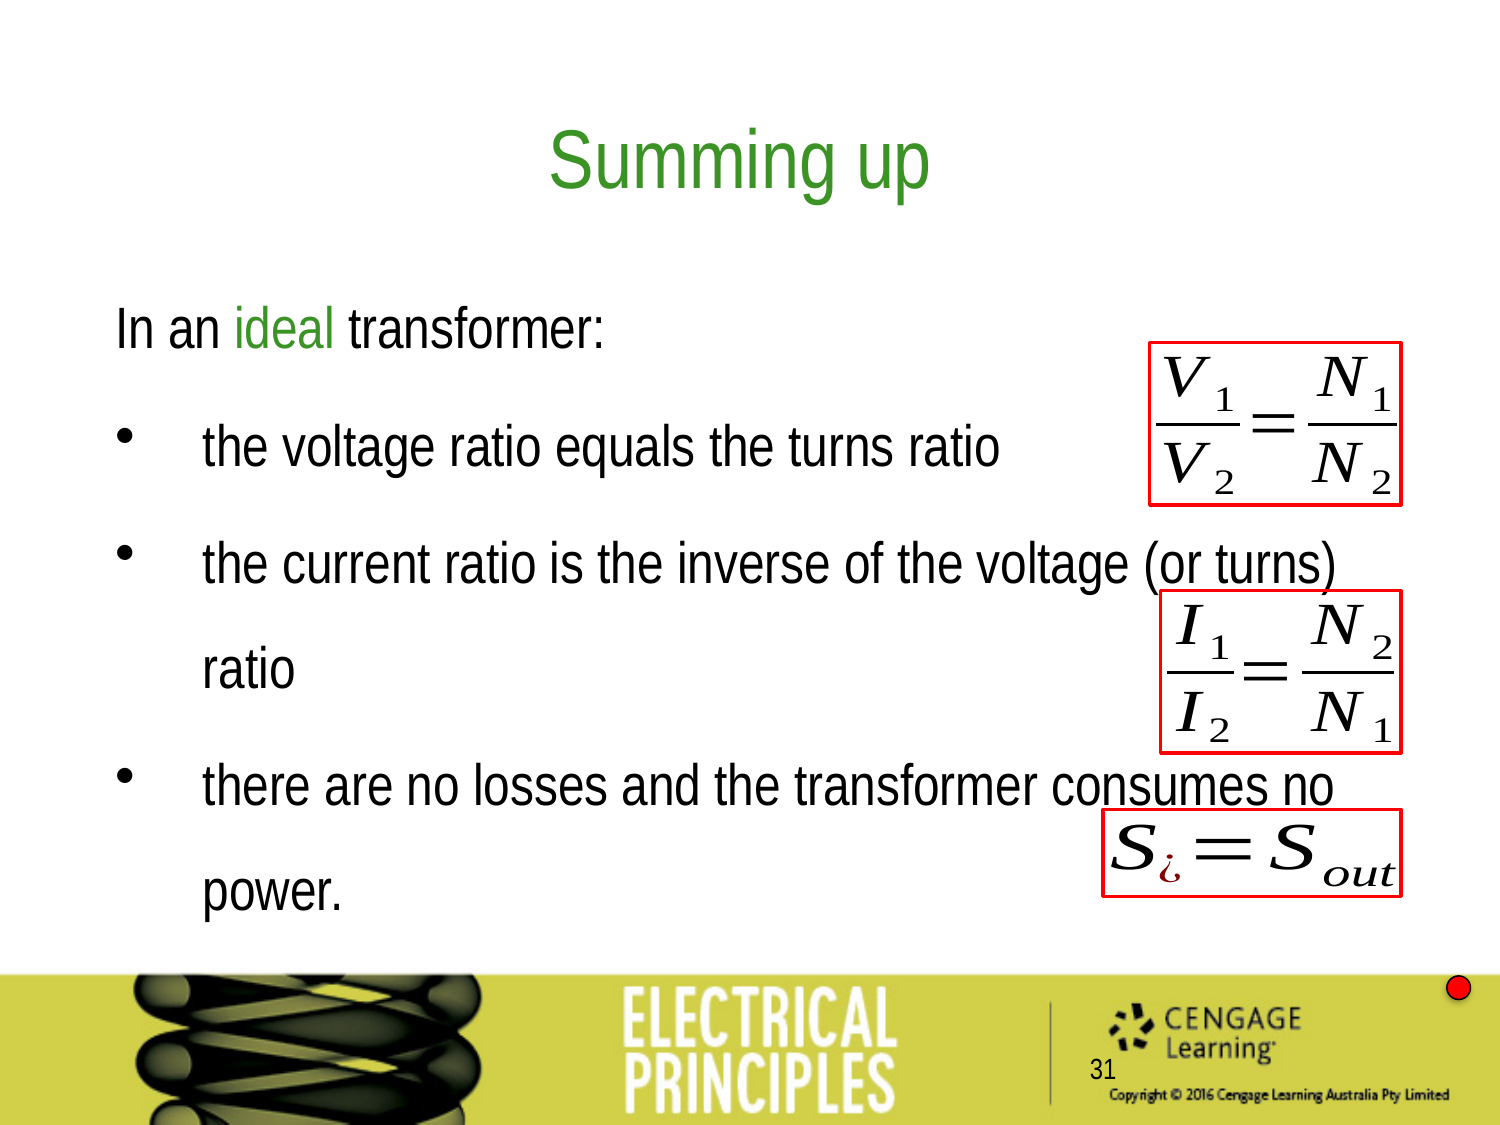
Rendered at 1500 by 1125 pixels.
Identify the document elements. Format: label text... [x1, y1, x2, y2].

text_box In an ideal transformer: the voltage ratio equals the turns ratio the current ratio is the inverse of the voltage (or turns) ratio there are no losses and the transformer consumes no power. [100, 247, 1400, 930]
title Summing up [0, 0, 1500, 207]
slide_number 31 [1074, 1042, 1425, 1103]
picture [0, 207, 1500, 1125]
text_box [1446, 975, 1472, 1001]
